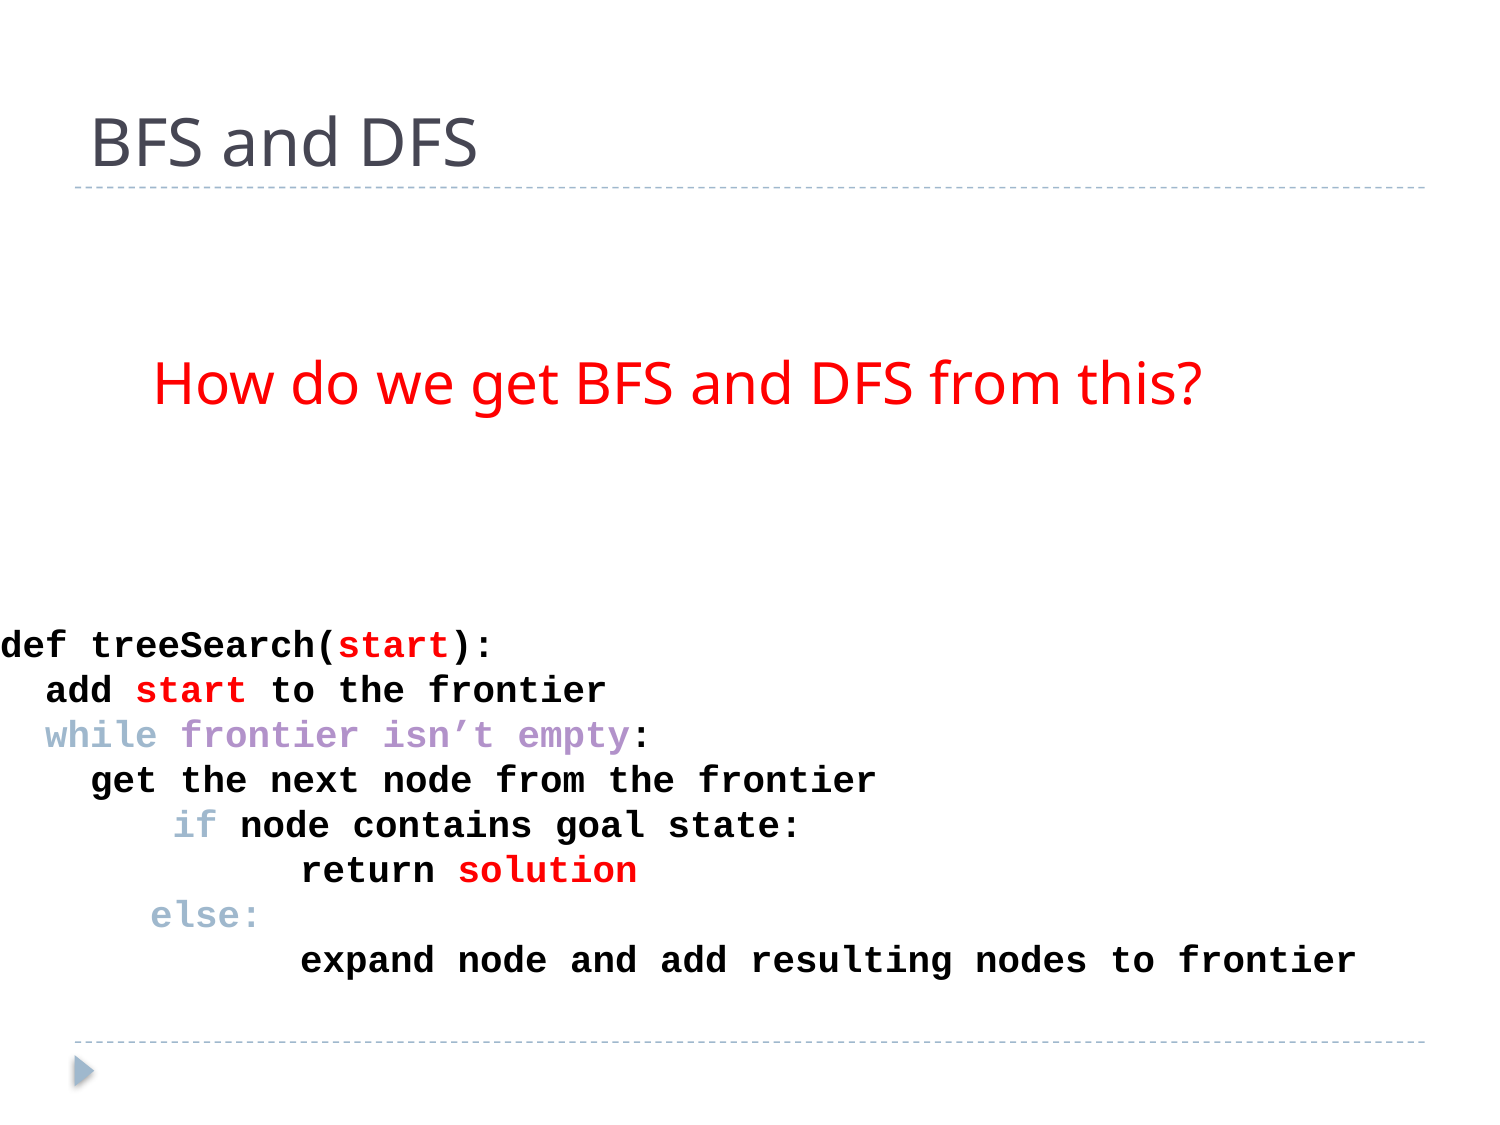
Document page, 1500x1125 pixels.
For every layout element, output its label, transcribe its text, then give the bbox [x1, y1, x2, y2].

text_box How do we get BFS and DFS from this? [137, 339, 1293, 424]
title BFS and DFS [75, 24, 1425, 188]
text_box def treeSearch(start): add start to the frontier while frontier isn’t empty: get the next node from the frontier if node contains goal state: return solution else: expand node and add resulting nodes to frontier [0, 612, 1373, 987]
